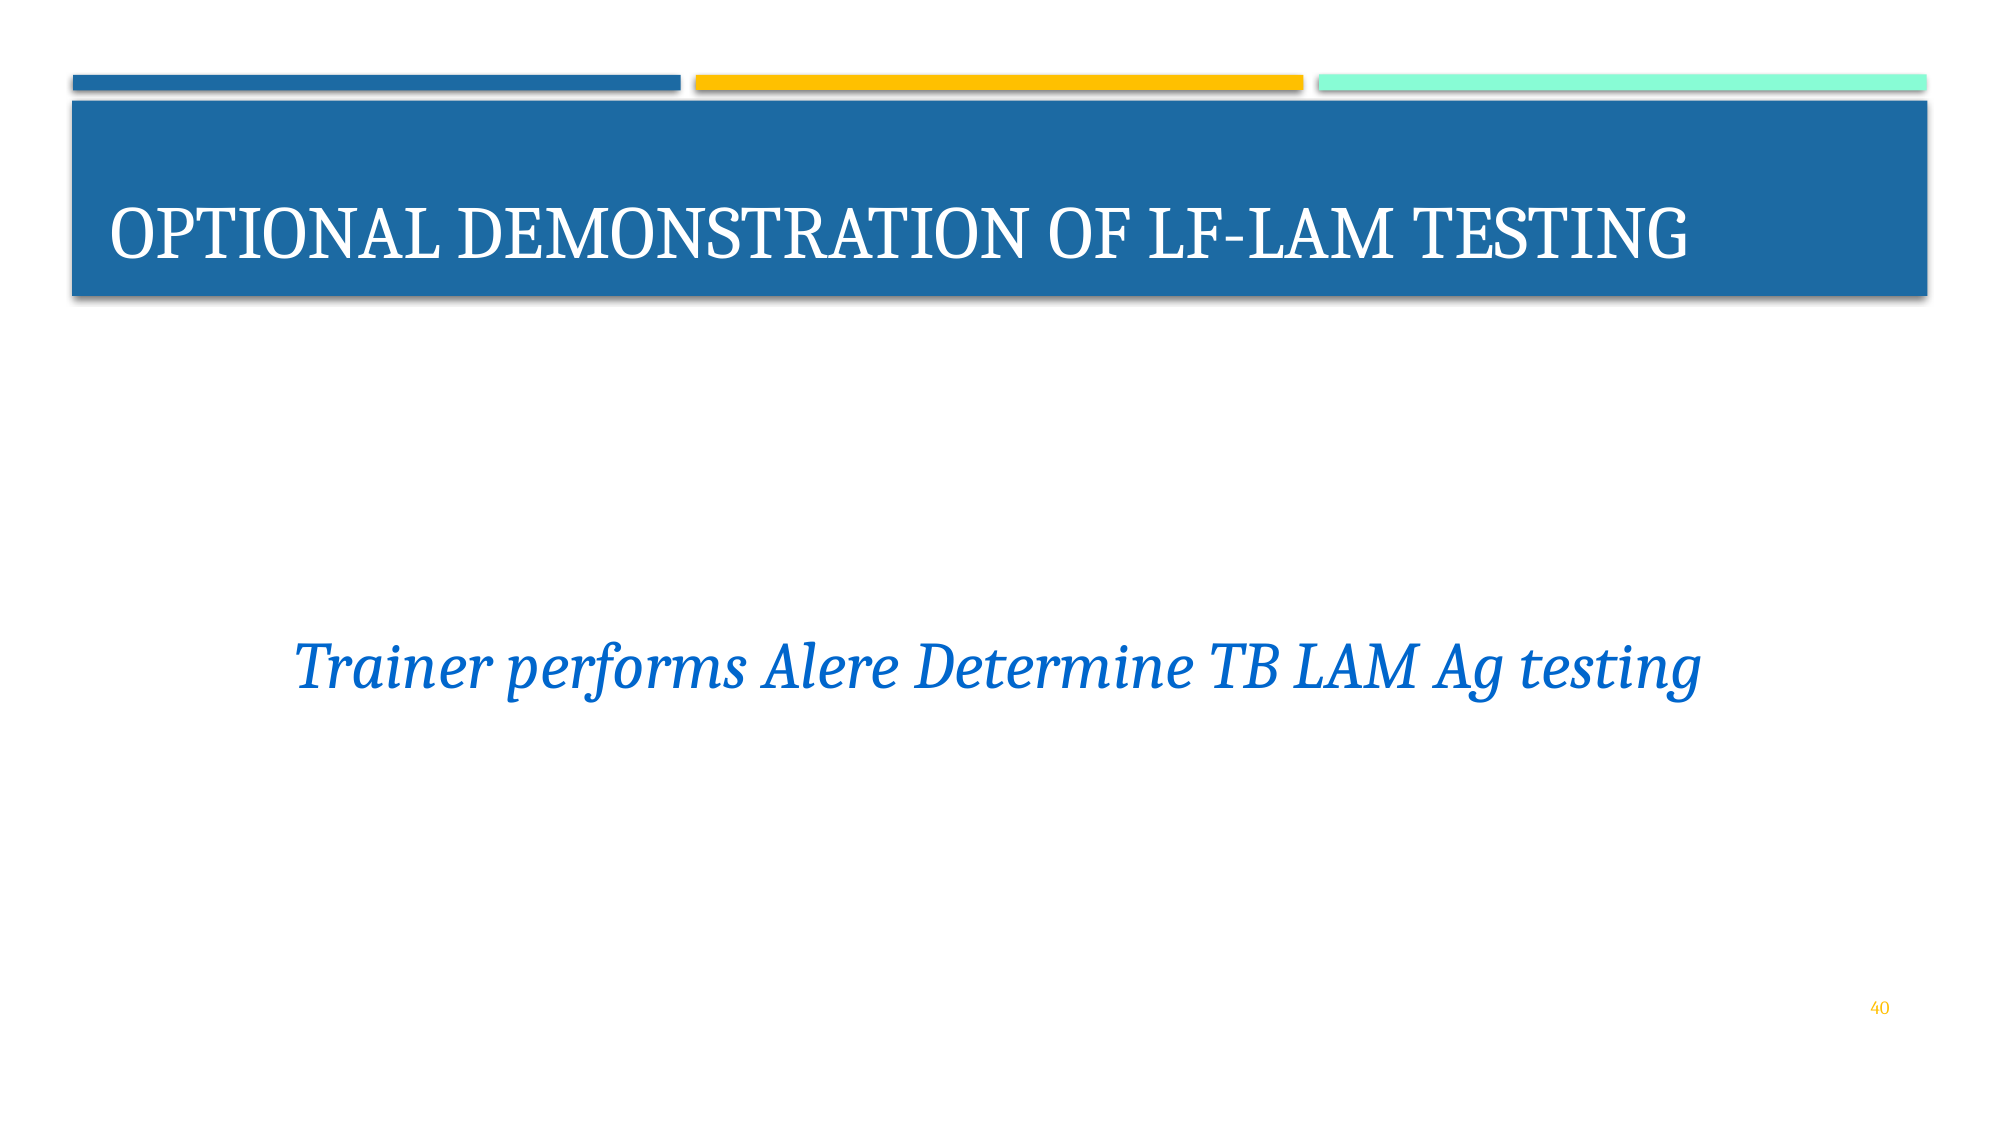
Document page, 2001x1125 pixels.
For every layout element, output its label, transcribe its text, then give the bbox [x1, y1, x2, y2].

slide_number 40 [1732, 977, 1905, 1037]
list Trainer performs Alere Determine TB LAM Ag testing [95, 591, 1905, 732]
title OPTIONAL Demonstration of LF-LAM testing [95, 115, 1905, 282]
